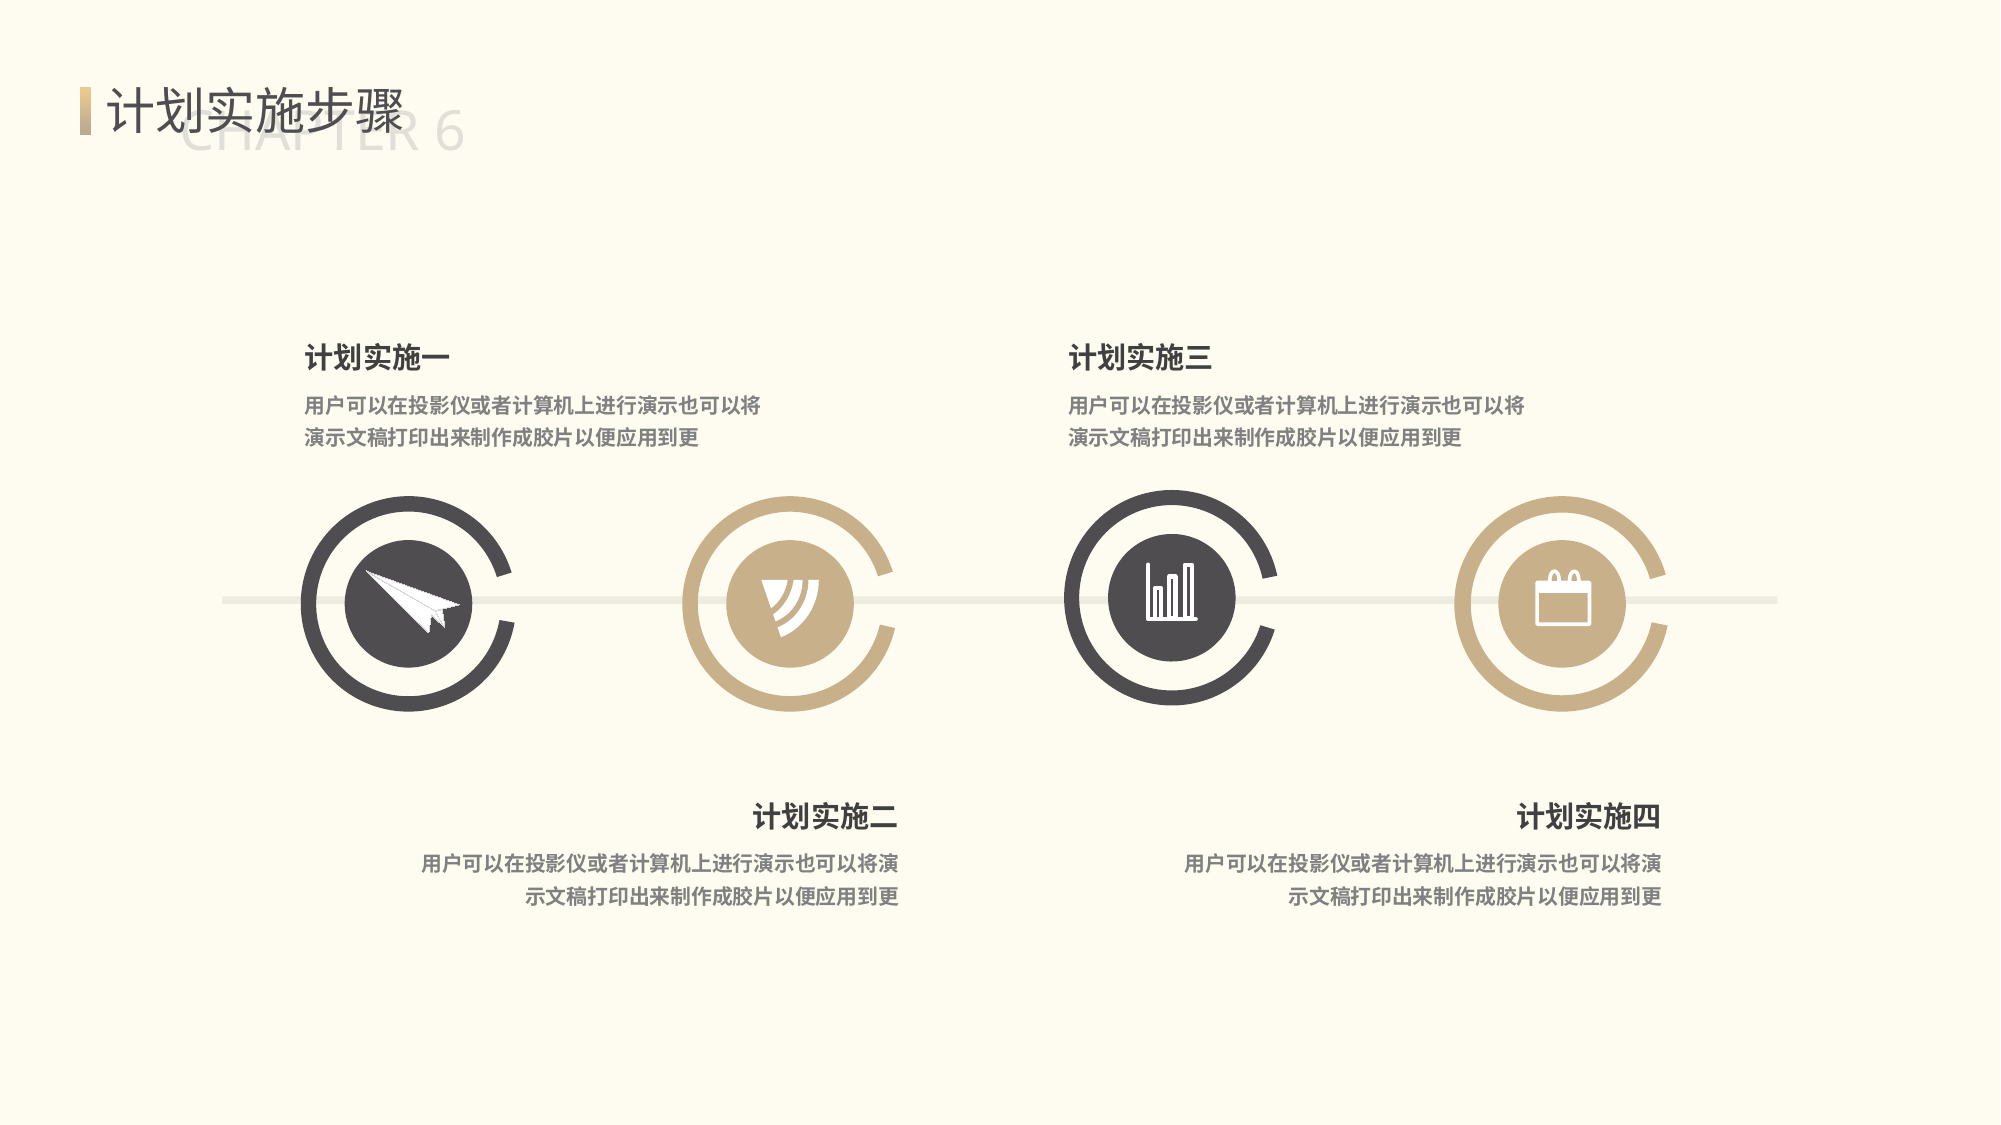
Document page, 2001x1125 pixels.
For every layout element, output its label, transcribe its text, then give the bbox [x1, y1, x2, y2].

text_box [1184, 787, 1663, 910]
picture [80, 87, 91, 136]
text_box CHAPTER 6 [164, 87, 482, 170]
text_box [1067, 329, 1538, 451]
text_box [421, 787, 899, 910]
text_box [222, 489, 1778, 712]
text_box 计划实施步骤 [90, 72, 420, 147]
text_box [304, 329, 774, 451]
